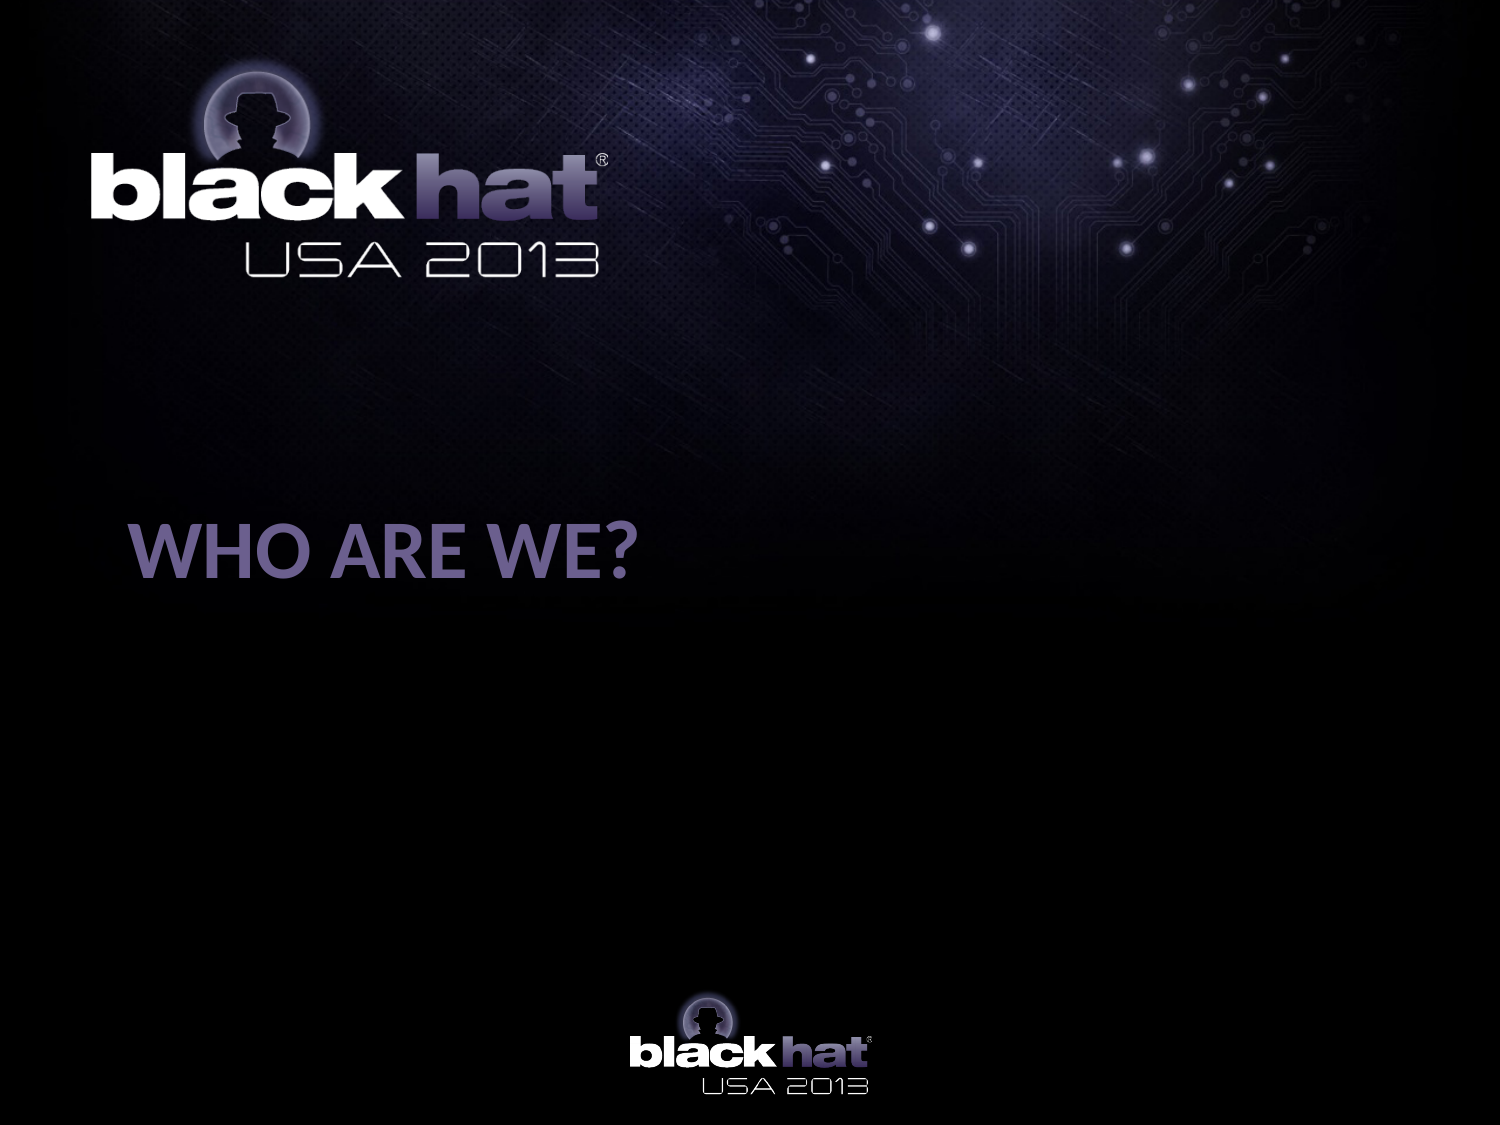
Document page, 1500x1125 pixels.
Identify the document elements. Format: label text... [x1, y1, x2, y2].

picture [0, 0, 1500, 646]
picture [628, 987, 872, 1100]
title Who are we? [112, 487, 1388, 711]
